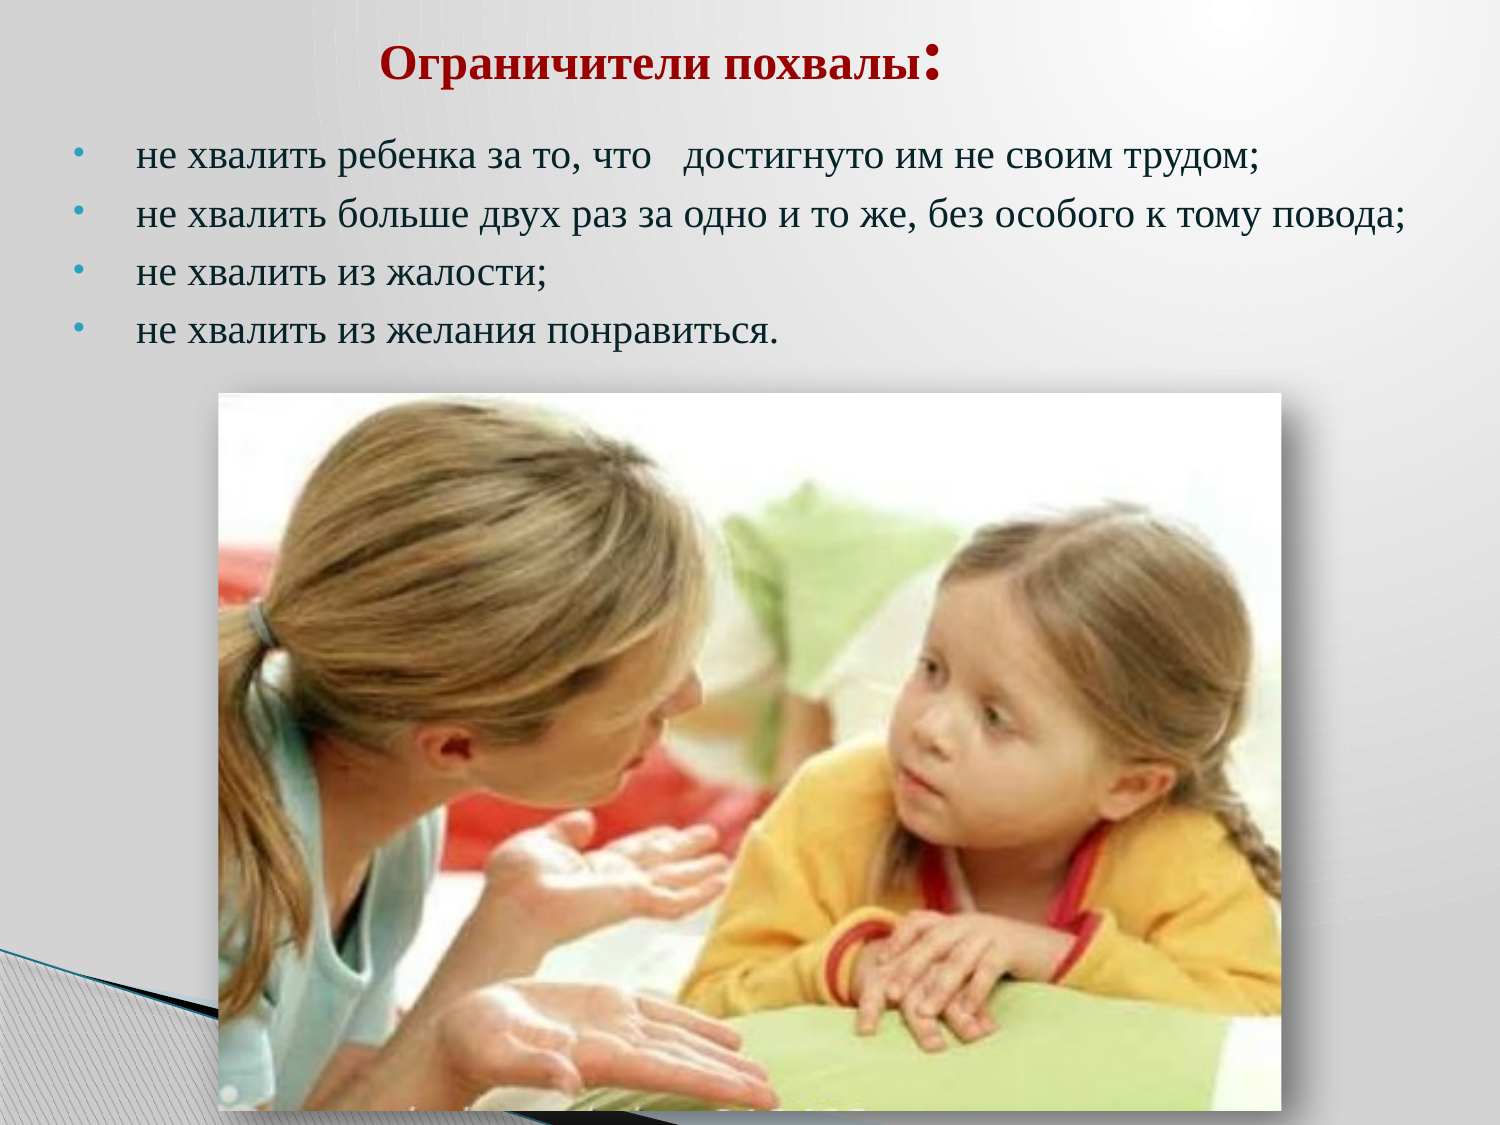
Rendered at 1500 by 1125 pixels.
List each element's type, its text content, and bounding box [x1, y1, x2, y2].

text_box не хвалить ребенка за то, что достигнуто им не своим трудом; не хвалить больше двух раз за одно и то же, без особого к тому повода; не хвалить из жалости; не хвалить из желания понравиться. [52, 119, 1500, 863]
picture [218, 393, 1282, 1111]
text_box Ограничители похвалы: [363, 0, 1073, 119]
